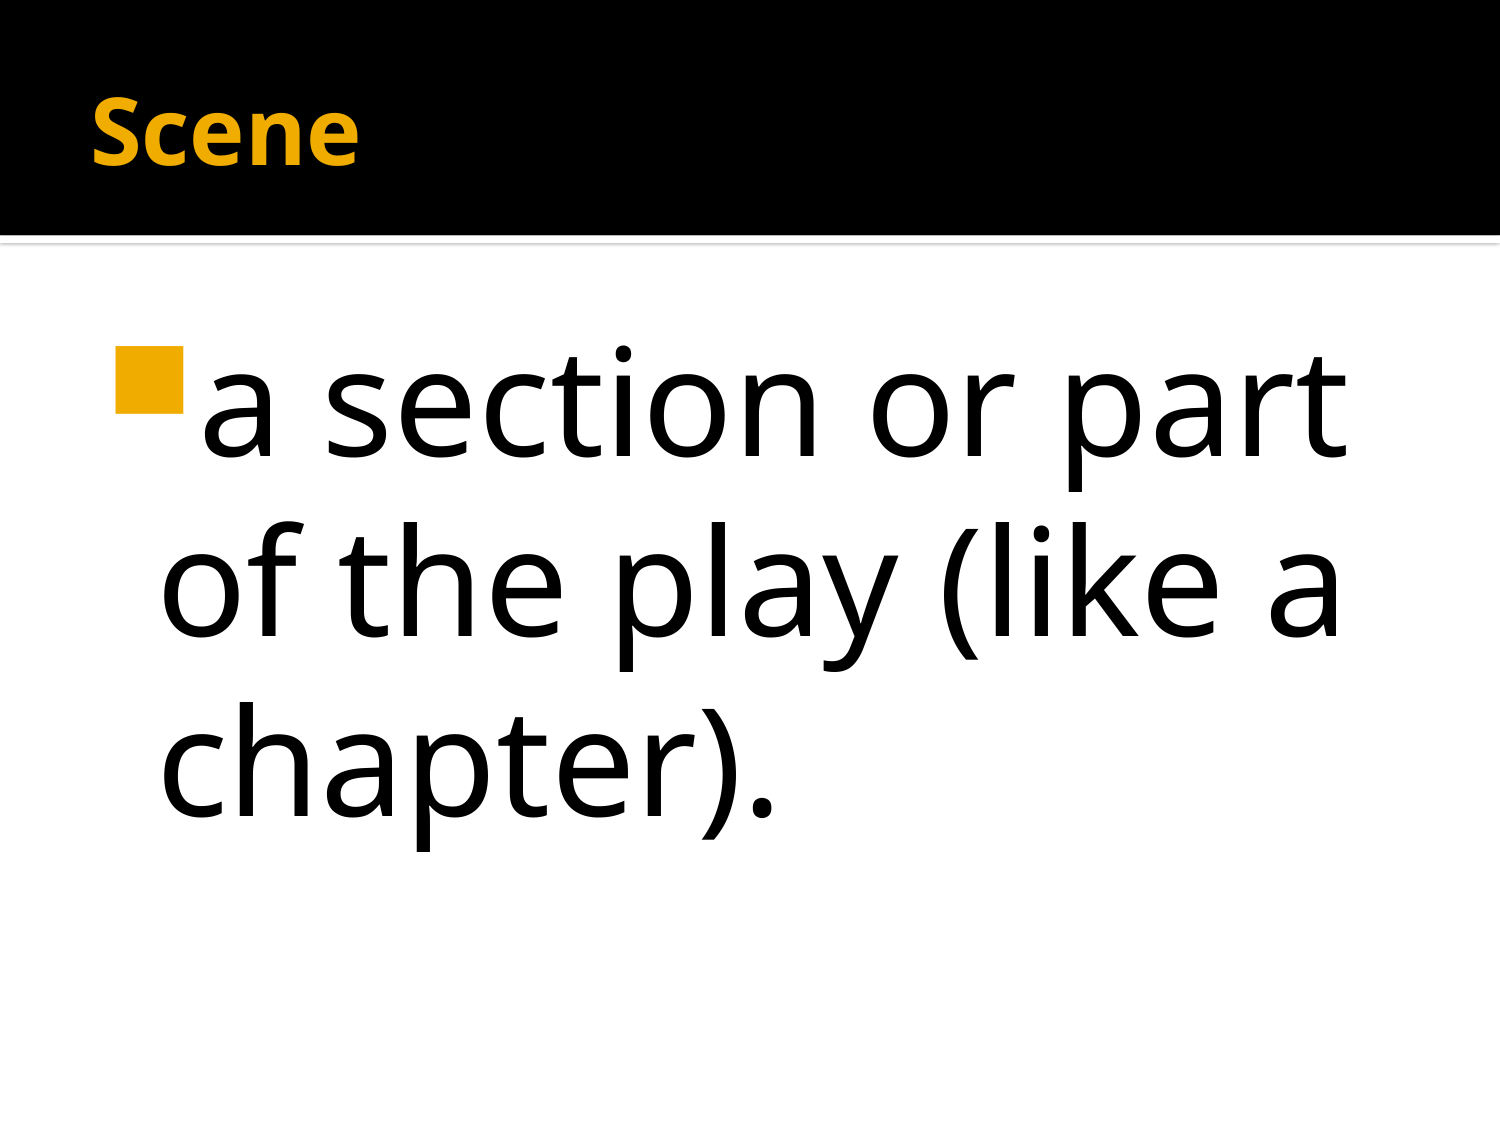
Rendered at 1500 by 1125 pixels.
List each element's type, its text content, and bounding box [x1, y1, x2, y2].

title Scene [75, 25, 1425, 231]
list a section or part of the play (like a chapter). [75, 291, 1425, 1050]
